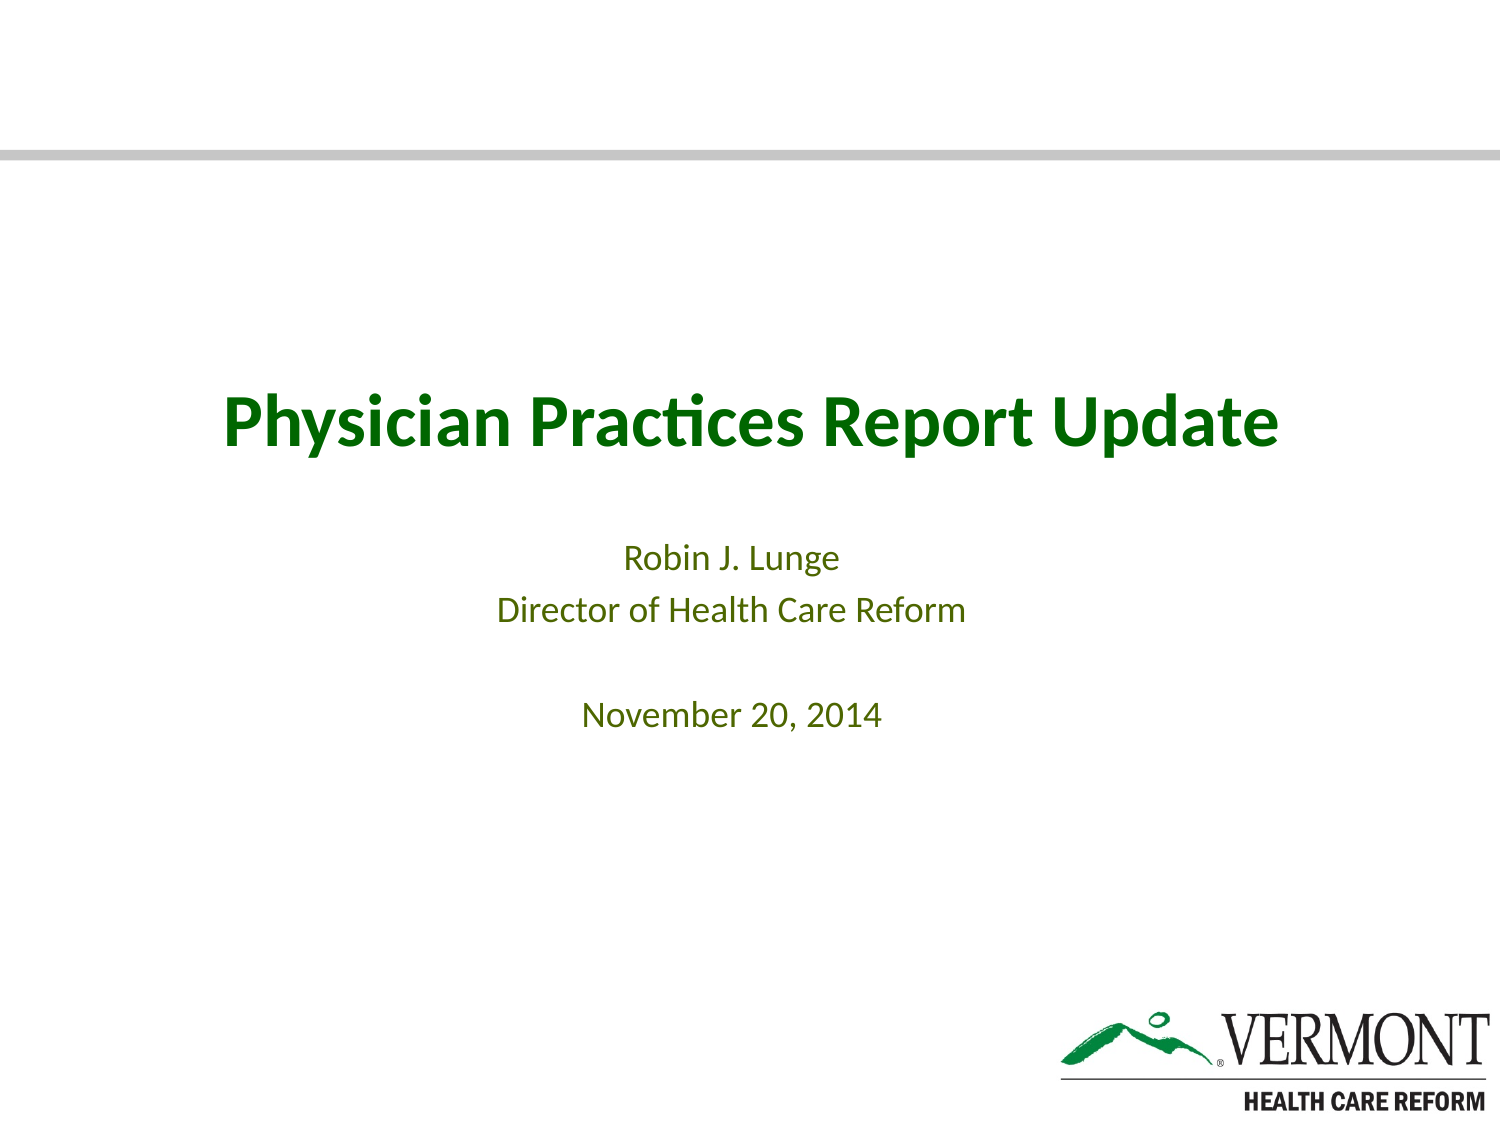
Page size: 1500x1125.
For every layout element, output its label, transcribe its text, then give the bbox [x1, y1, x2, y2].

title Physician Practices Report Update [114, 228, 1391, 470]
subtitle Robin J. Lunge Director of Health Care Reform November 20, 2014 [156, 467, 1308, 861]
picture [1050, 998, 1500, 1124]
